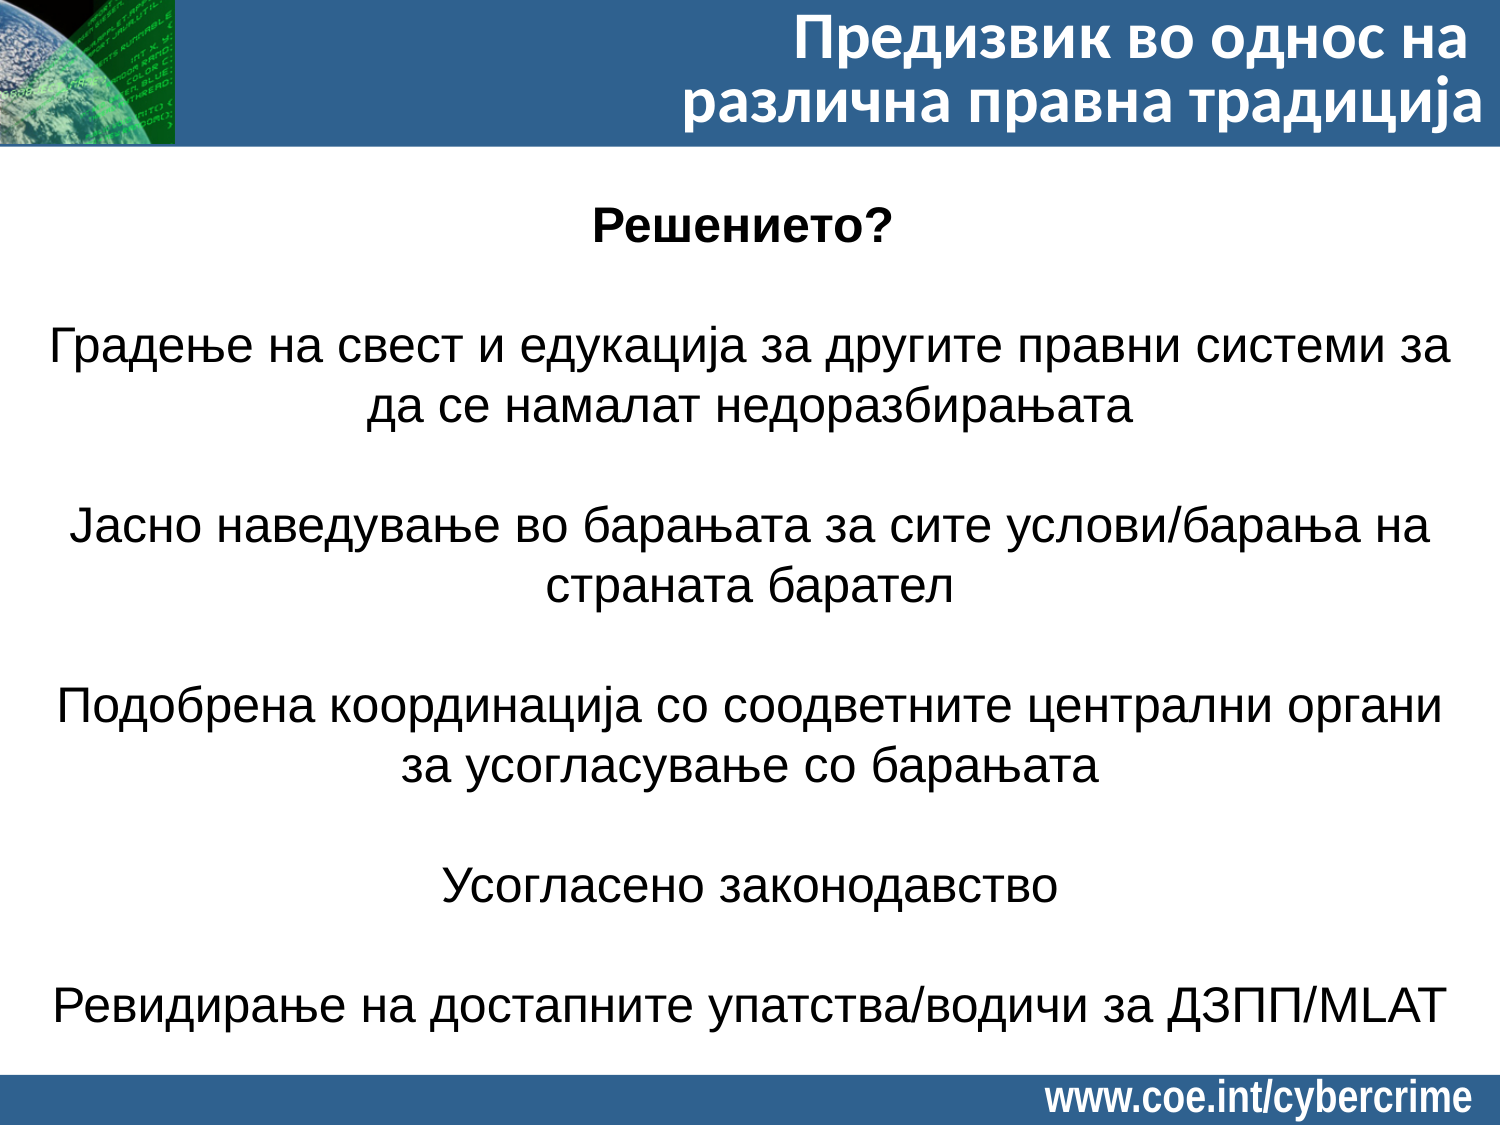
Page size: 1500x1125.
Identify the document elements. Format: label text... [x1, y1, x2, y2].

text_box Решението? Градење на свест и едукација за другите правни системи за да се намалат недоразбирањата Јасно наведување во барањата за сите услови/барања на страната барател Подобрена координација со соодветните централни органи за усогласување со барањата Усогласено законодавство Ревидирање на достапните упатства/водичи за ДЗПП/MLAT [19, 185, 1481, 1040]
text_box www.coe.int/cybercrime [1030, 1059, 1500, 1125]
picture [0, 0, 175, 144]
text_box [0, 1073, 1030, 1125]
text_box Предизвик во однос на различна правна традиција [177, 0, 1500, 149]
